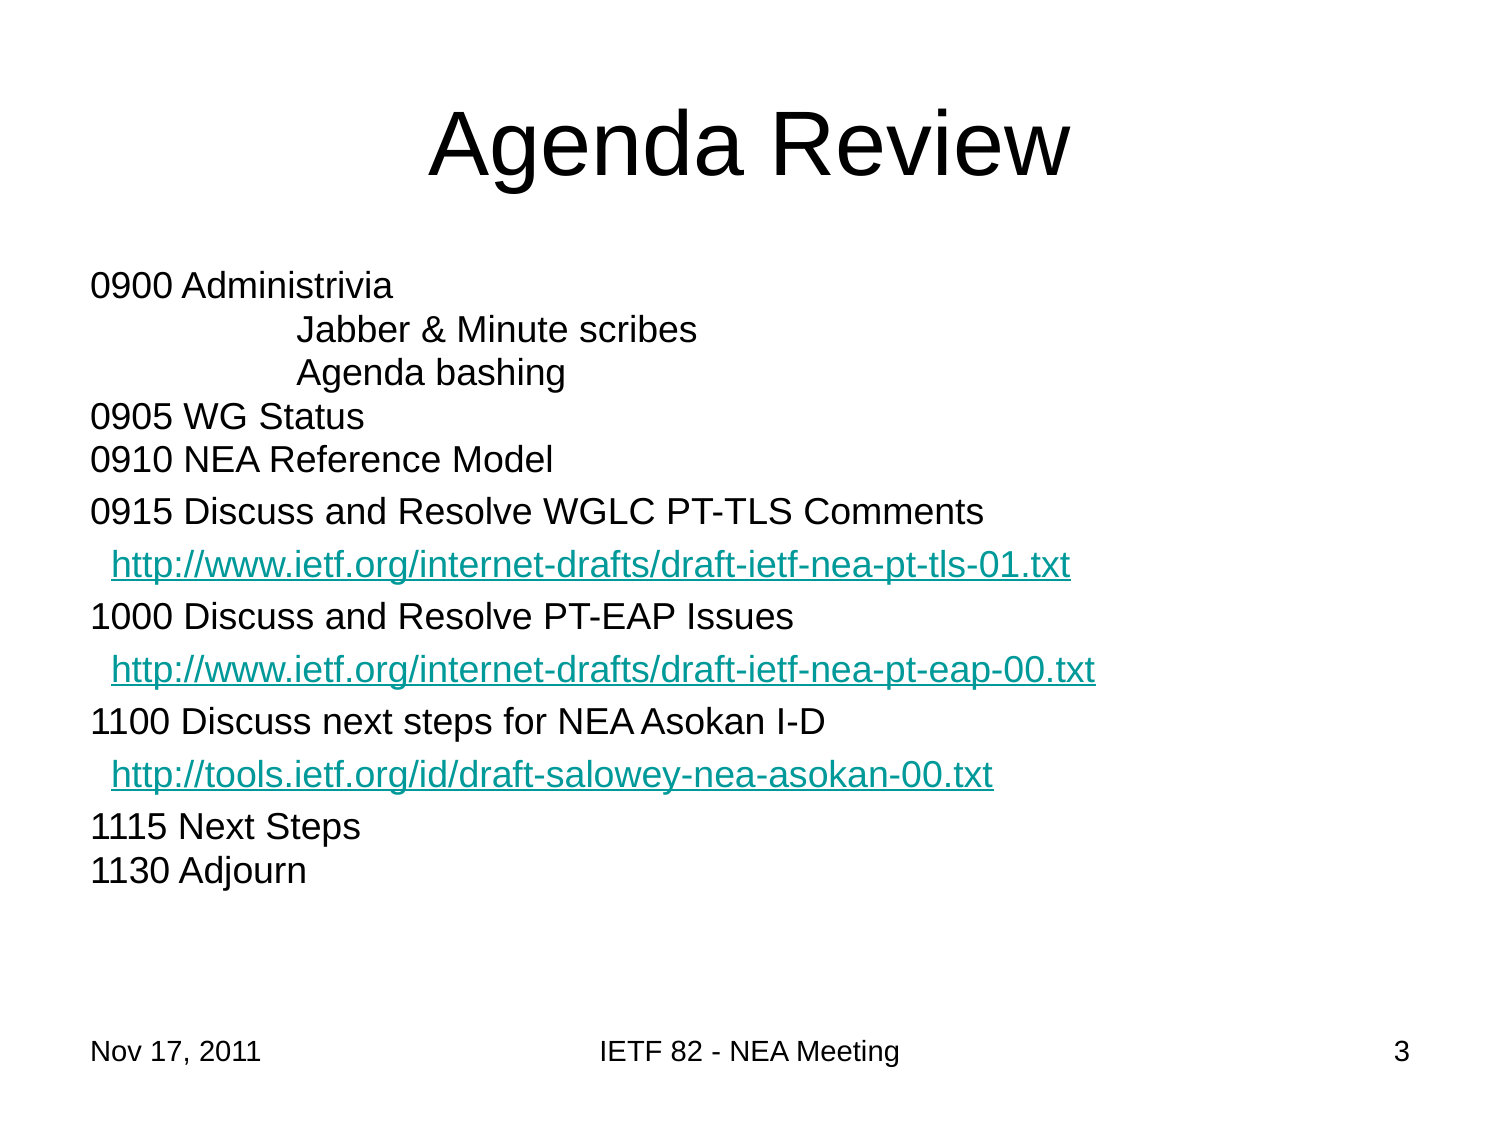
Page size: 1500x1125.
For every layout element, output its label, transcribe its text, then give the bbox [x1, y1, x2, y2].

footer IETF 82 - NEA Meeting [512, 1024, 988, 1103]
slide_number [74, 1024, 426, 1103]
title Agenda Review [74, 44, 1426, 233]
list 0900 Administrivia Jabber & Minute scribes Agenda bashing 0905 WG Status 0910 NEA Reference Model 0915 Discuss and Resolve WGLC PT-TLS Comments http://www.ietf.org/internet-drafts/draft-ietf-nea-pt-tls-01.txt 1000 Discuss and Resolve PT-EAP Issues http://www.ietf.org/internet-drafts/draft-ietf-nea-pt-eap-00.txt 1100 Discuss next steps for NEA Asokan I-D http://tools.ietf.org/id/draft-salowey-nea-asokan-00.txt 1115 Next Steps 1130 Adjourn [74, 262, 1426, 1026]
slide_number 3 [1074, 1024, 1426, 1103]
